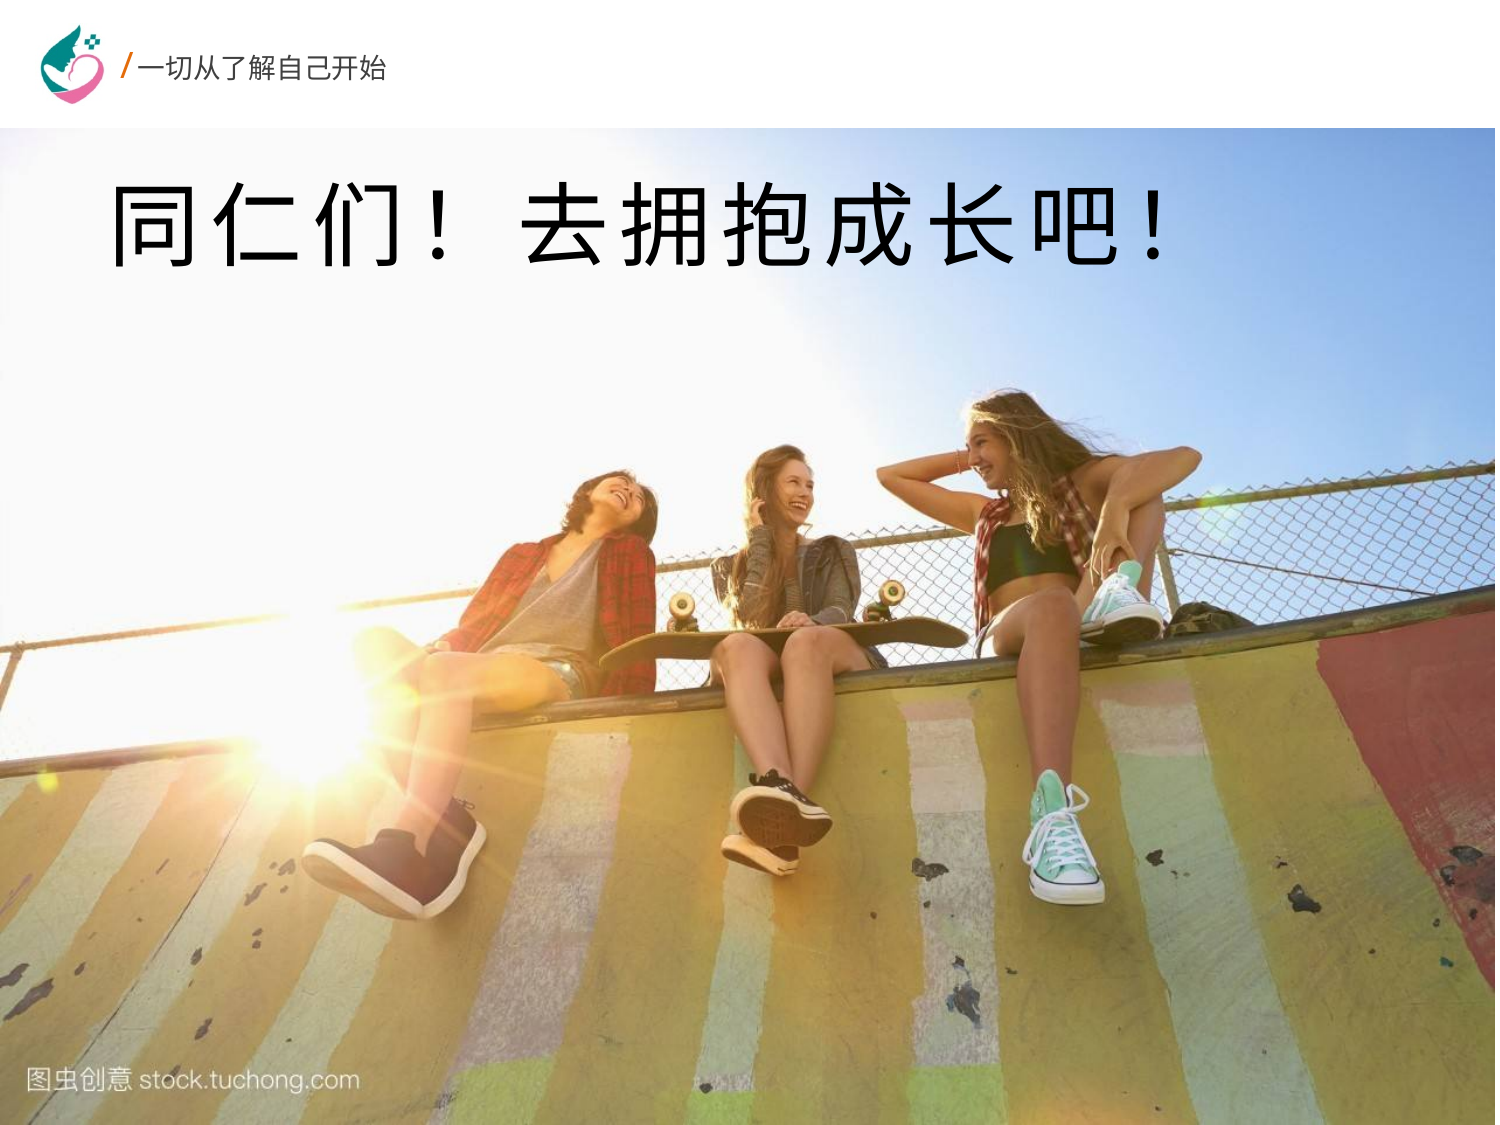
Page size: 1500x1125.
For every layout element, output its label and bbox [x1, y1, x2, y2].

list [0, 128, 1495, 1125]
picture [35, 23, 111, 106]
